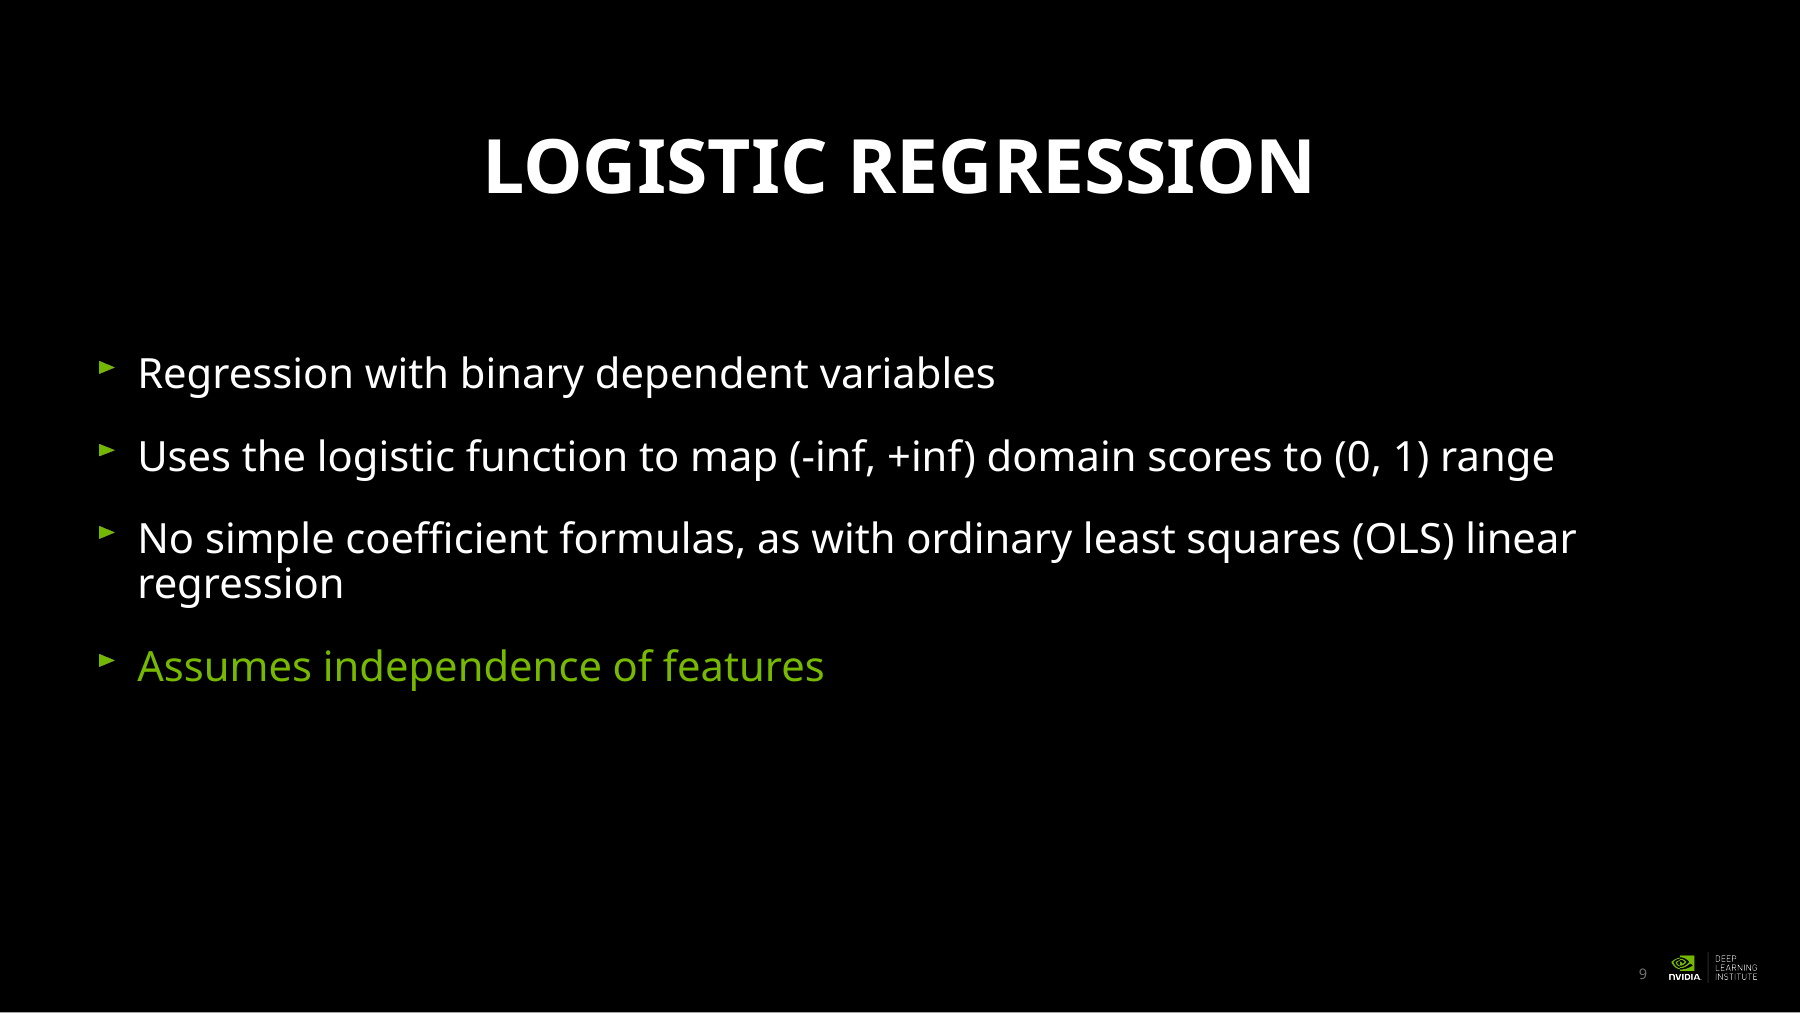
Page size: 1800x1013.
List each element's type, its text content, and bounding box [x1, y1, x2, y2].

picture [99, 361, 115, 384]
picture [99, 654, 115, 677]
picture [1658, 944, 1763, 991]
picture [99, 526, 115, 549]
title Logistic regression [81, 120, 1719, 219]
picture [99, 444, 115, 466]
list Regression with binary dependent variables Uses the logistic function to map (-inf, +inf) domain scores to (0, 1) range No simple coefficient formulas, as with ordinary least squares (OLS) linear regression Assumes independence of features [84, 344, 1717, 956]
